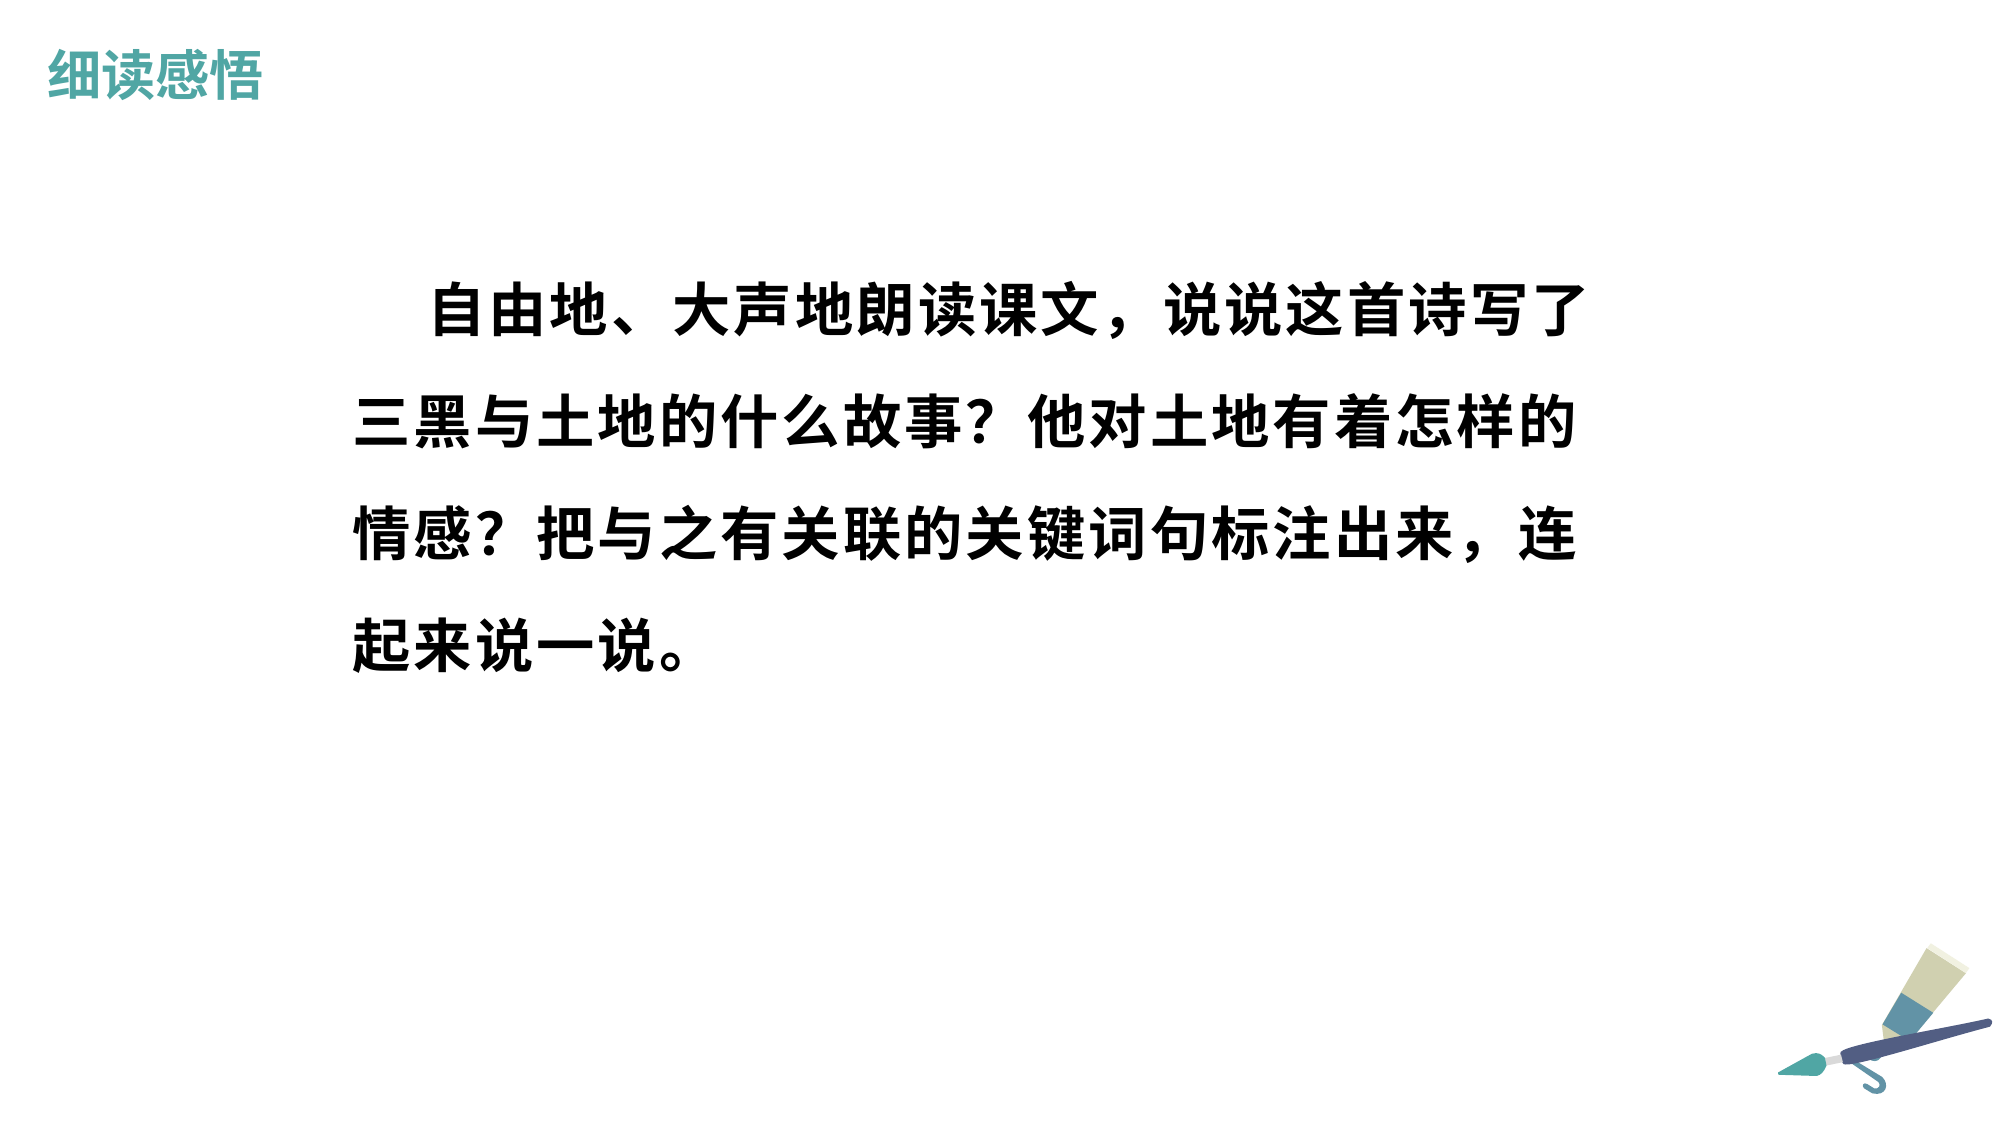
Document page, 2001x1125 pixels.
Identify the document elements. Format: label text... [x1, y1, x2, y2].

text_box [1811, 945, 1974, 1125]
list 自由地、大声地朗读课文，说说这首诗写了三黑与土地的什么故事？他对土地有着怎样的情感？把与之有关联的关键词句标注出来，连起来说一说。 [300, 223, 1651, 902]
text_box 细读感悟 [32, 33, 347, 114]
